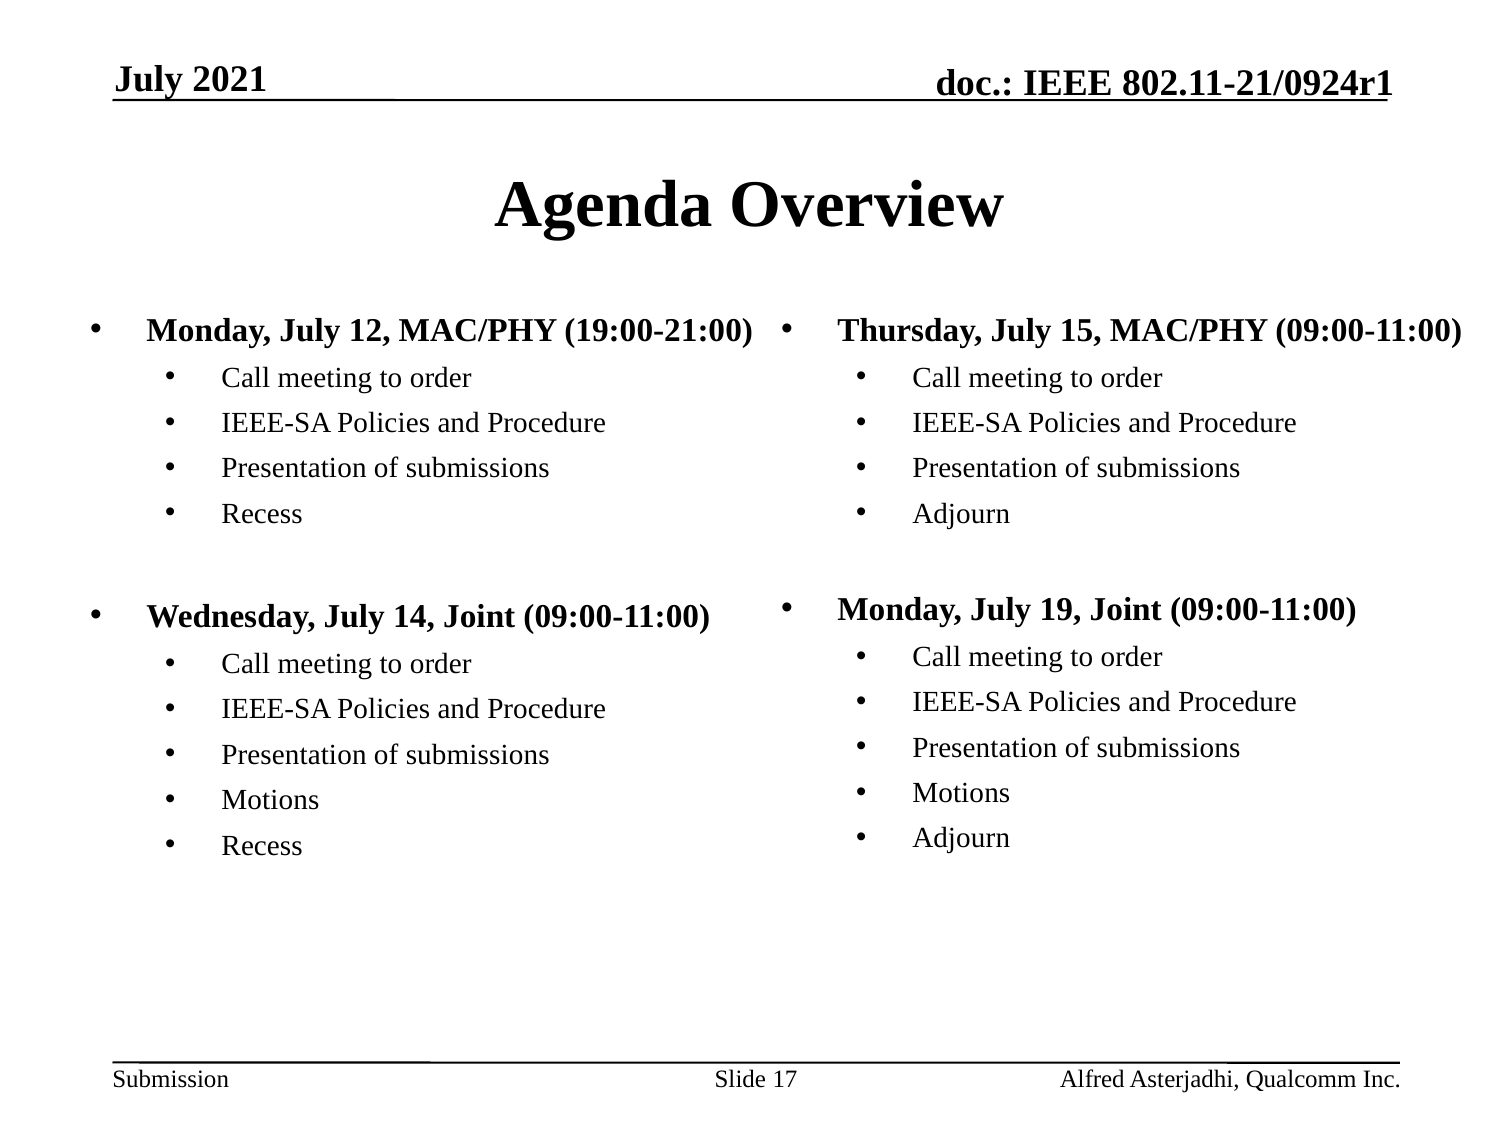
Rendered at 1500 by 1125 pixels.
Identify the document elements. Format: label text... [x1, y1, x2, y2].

text_box Thursday, July 15, MAC/PHY (09:00-11:00) Call meeting to order IEEE-SA Policies and Procedure Presentation of submissions Adjourn Monday, July 19, Joint (09:00-11:00) Call meeting to order IEEE-SA Policies and Procedure Presentation of submissions Motions Adjourn [765, 300, 1495, 963]
list Monday, July 12, MAC/PHY (19:00-21:00) Call meeting to order IEEE-SA Policies and Procedure Presentation of submissions Recess Wednesday, July 14, Joint (09:00-11:00) Call meeting to order IEEE-SA Policies and Procedure Presentation of submissions Motions Recess [74, 299, 788, 1063]
title Agenda Overview [112, 112, 1388, 288]
footer Alfred Asterjadhi, Qualcomm Inc. [878, 1061, 1402, 1093]
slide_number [114, 54, 423, 100]
slide_number Slide 17 [712, 1061, 800, 1123]
